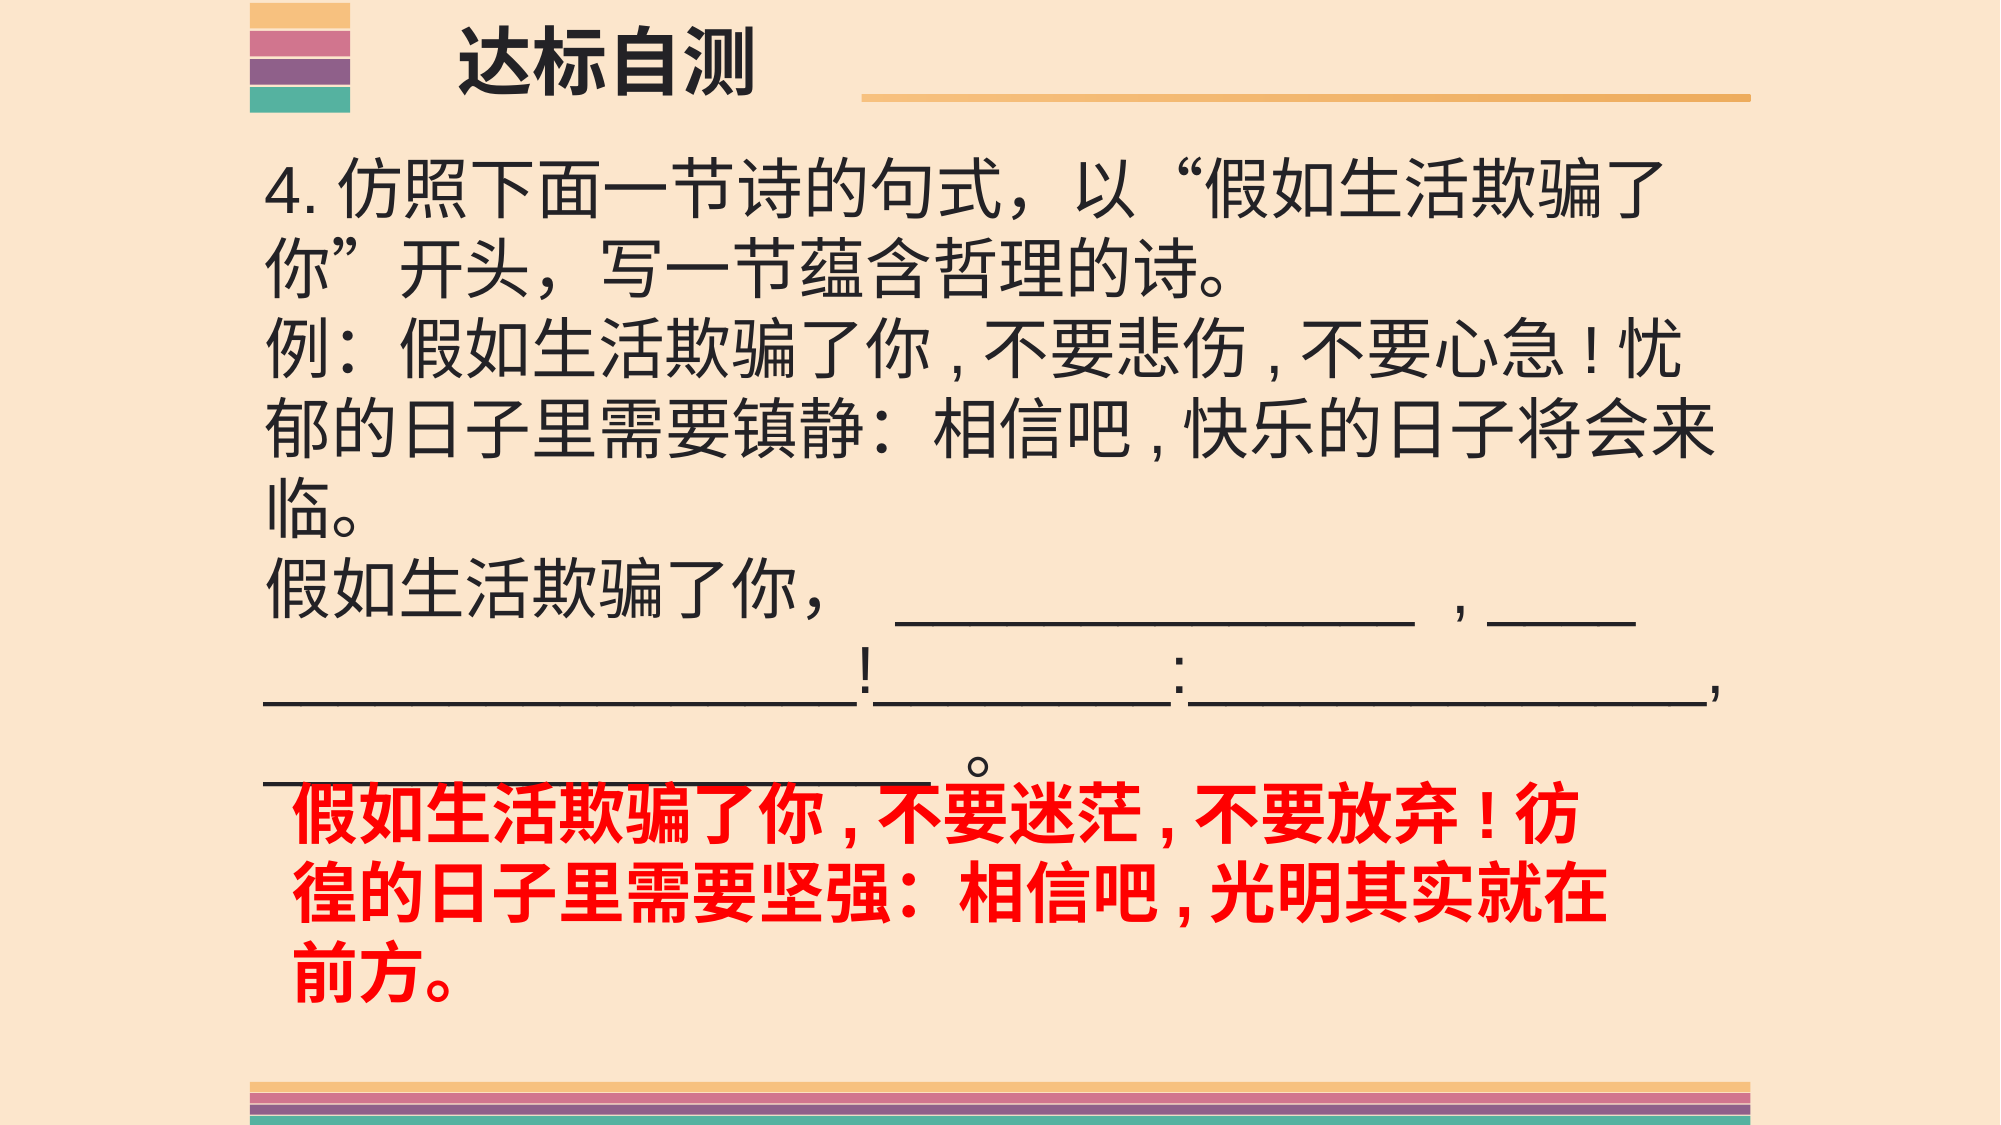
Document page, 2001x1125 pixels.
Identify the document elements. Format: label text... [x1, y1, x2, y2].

text_box 假如生活欺骗了你,不要迷茫,不要放弃!彷徨的日子里需要坚强：相信吧,光明其实就在前方。 [276, 763, 1662, 1019]
text_box 达标自测 [351, 7, 870, 112]
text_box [249, 2, 351, 113]
text_box 4.仿照下面一节诗的句式，以“假如生活欺骗了你”开头，写一节蕴含哲理的诗。 例：假如生活欺骗了你,不要悲伤,不要心急!忧郁的日子里需要镇静：相信吧,快乐的日子将会来临。 假如生活欺骗了你， ______________ , ____ ________________!________:______________, __________________ 。 [249, 139, 1750, 795]
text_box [249, 1081, 1751, 1125]
text_box [861, 94, 1751, 103]
